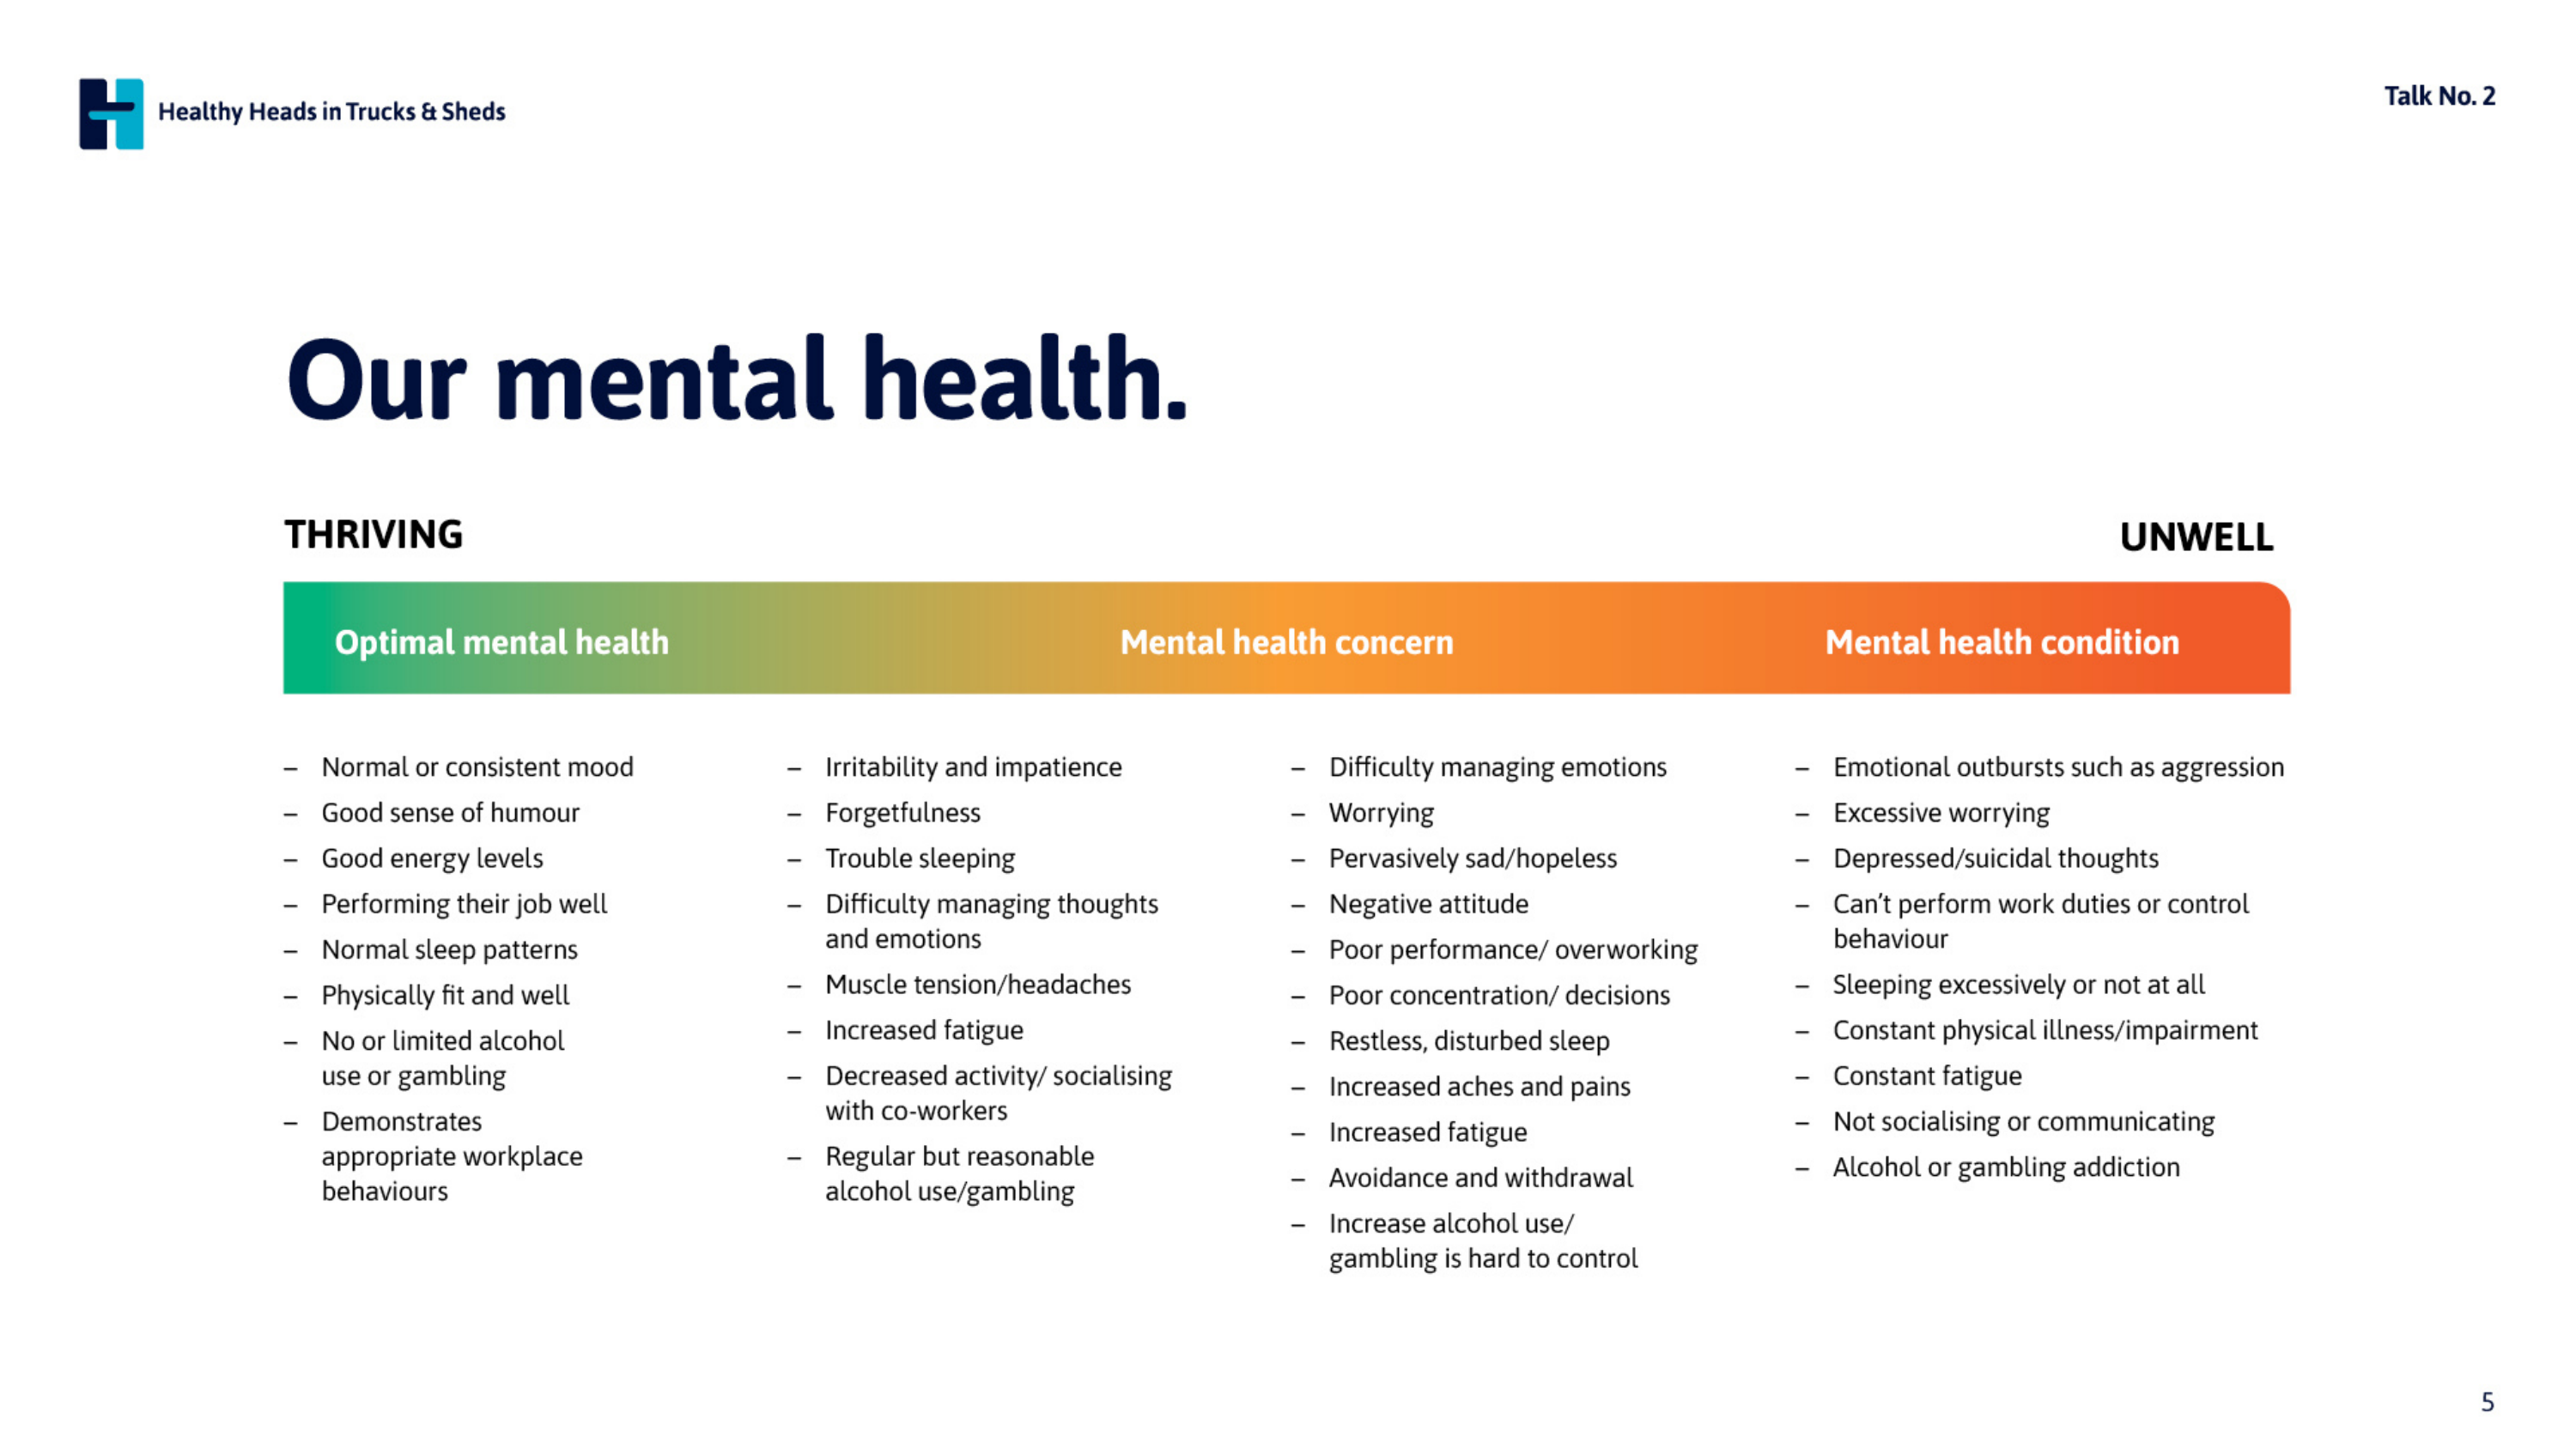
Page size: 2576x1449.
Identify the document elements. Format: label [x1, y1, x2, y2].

text_box [0, 0, 2576, 1449]
